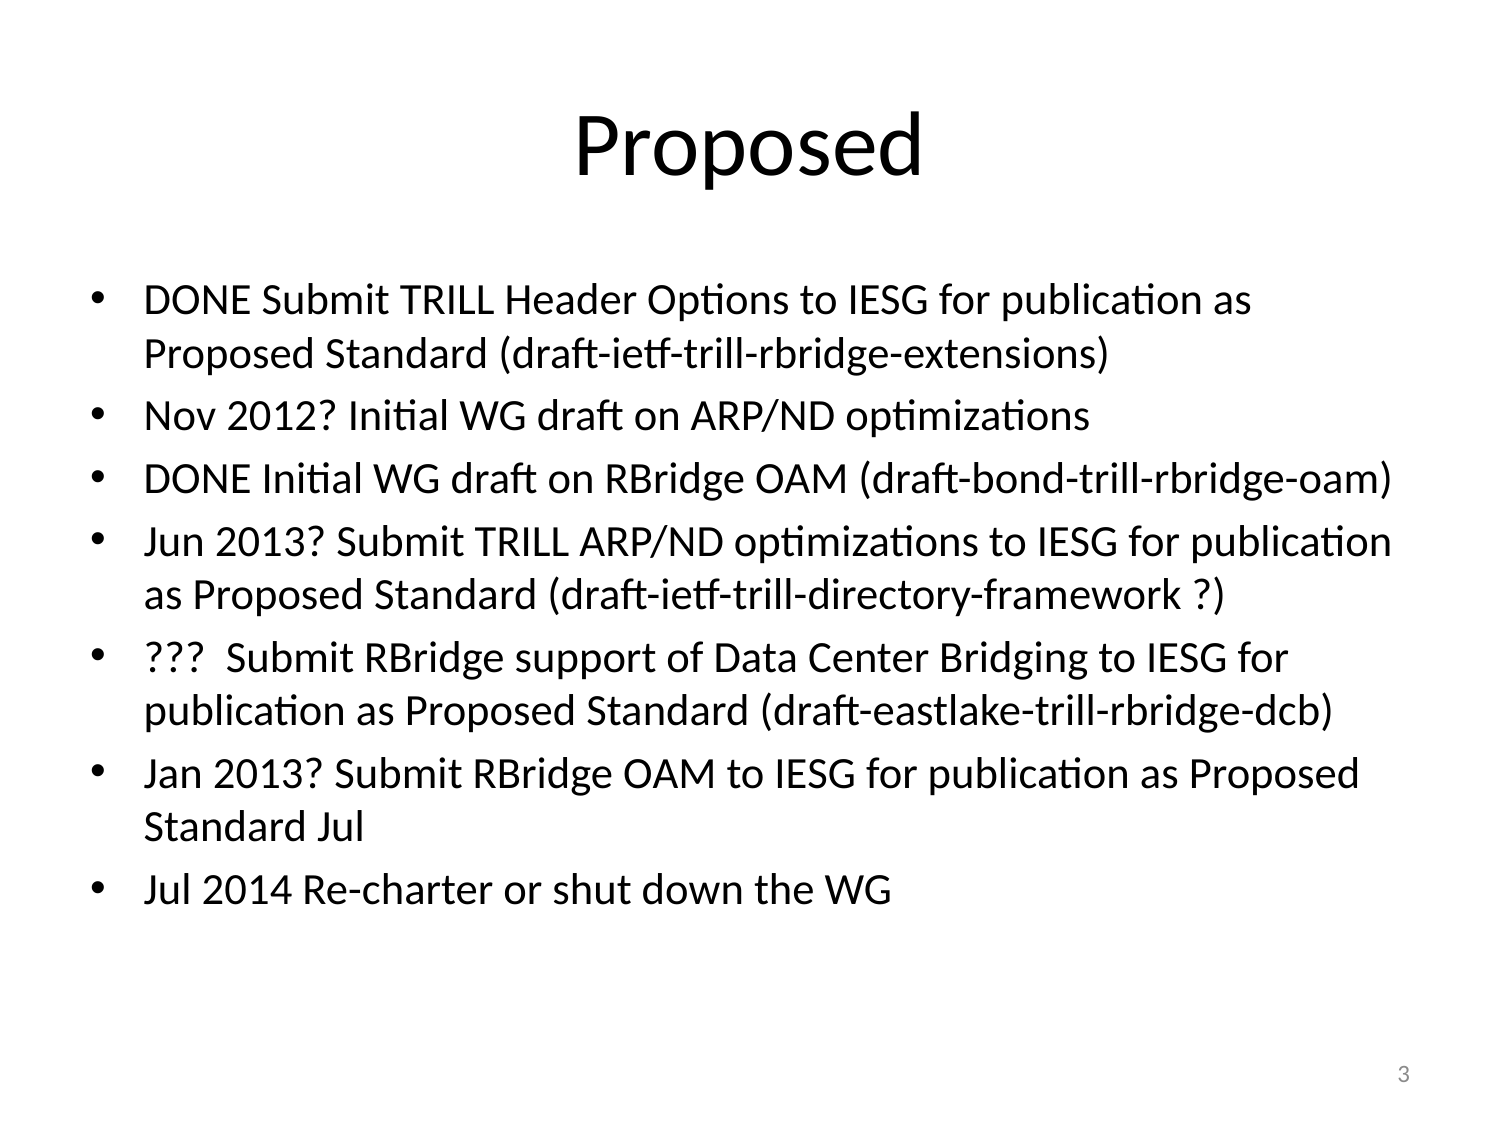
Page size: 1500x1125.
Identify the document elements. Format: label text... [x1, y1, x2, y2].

list DONE Submit TRILL Header Options to IESG for publication as Proposed Standard (draft-ietf-trill-rbridge-extensions) Nov 2012? Initial WG draft on ARP/ND optimizations DONE Initial WG draft on RBridge OAM (draft-bond-trill-rbridge-oam) Jun 2013? Submit TRILL ARP/ND optimizations to IESG for publication as Proposed Standard (draft-ietf-trill-directory-framework ?) ??? Submit RBridge support of Data Center Bridging to IESG for publication as Proposed Standard (draft-eastlake-trill-rbridge-dcb) Jan 2013? Submit RBridge OAM to IESG for publication as Proposed Standard Jul Jul 2014 Re-charter or shut down the WG [75, 262, 1425, 1005]
title Proposed [75, 45, 1425, 233]
slide_number 3 [1074, 1042, 1425, 1103]
